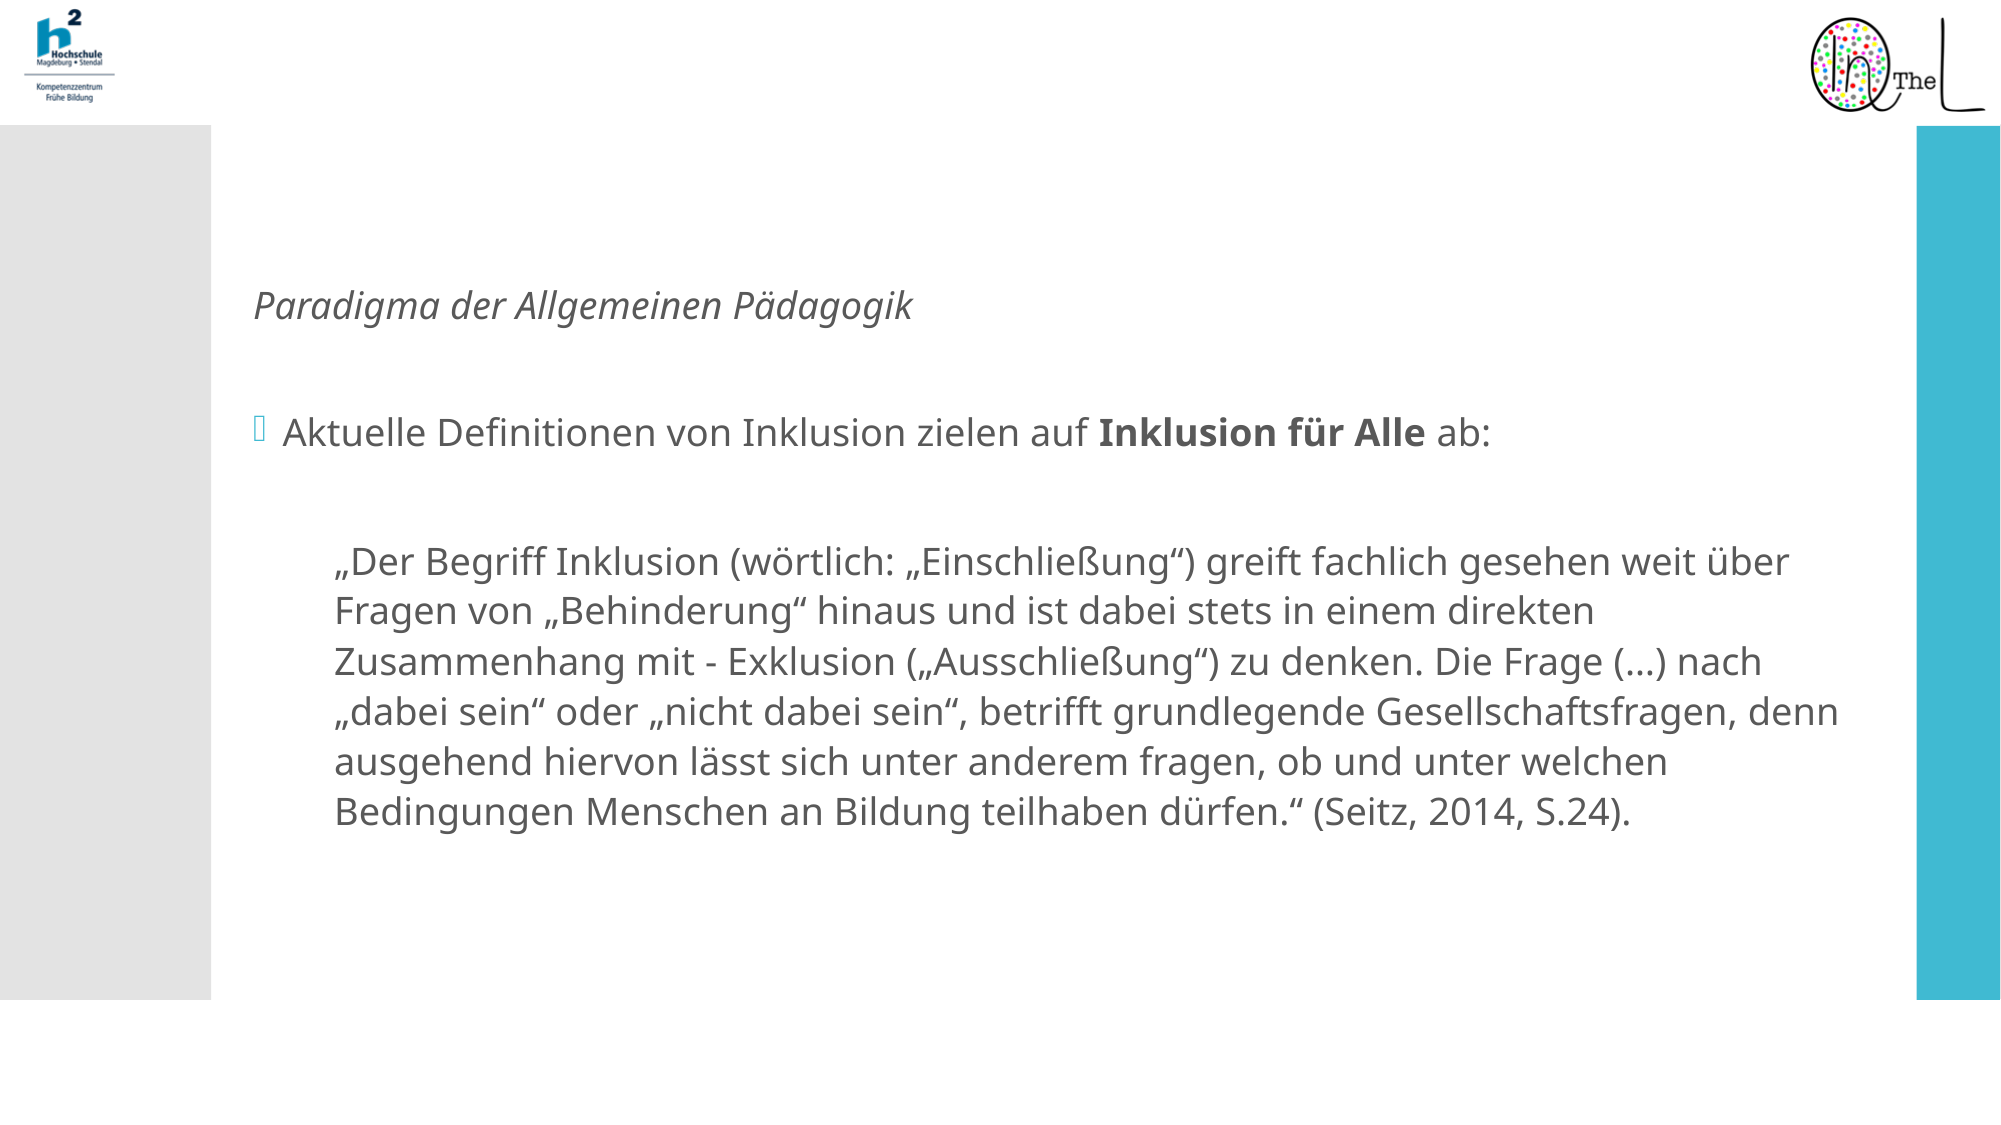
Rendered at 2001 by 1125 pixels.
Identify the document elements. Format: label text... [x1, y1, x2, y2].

text_box [0, 124, 212, 1001]
text_box [0, 0, 2000, 1125]
text_box [1916, 125, 2000, 1001]
list Paradigma der Allgemeinen Pädagogik Aktuelle Definitionen von Inklusion zielen auf Inklusion für Alle ab: „Der Begriff Inklusion (wörtlich: „Einschließung“) greift fachlich gesehen weit über Fragen von „Behinderung“ hinaus und ist dabei stets in einem direkten Zusammenhang mit - Exklusion („Ausschließung“) zu denken. Die Frage (…) nach „dabei sein“ oder „nicht dabei sein“, betrifft grundlegende Gesellschaftsfragen, denn ausgehend hiervon lässt sich unter anderem fragen, ob und unter welchen Bedingungen Menschen an Bildung teilhaben dürfen.“ (Seitz, 2014, S.24). [238, 279, 1890, 846]
picture [13, 0, 127, 113]
picture [1809, 17, 1987, 113]
